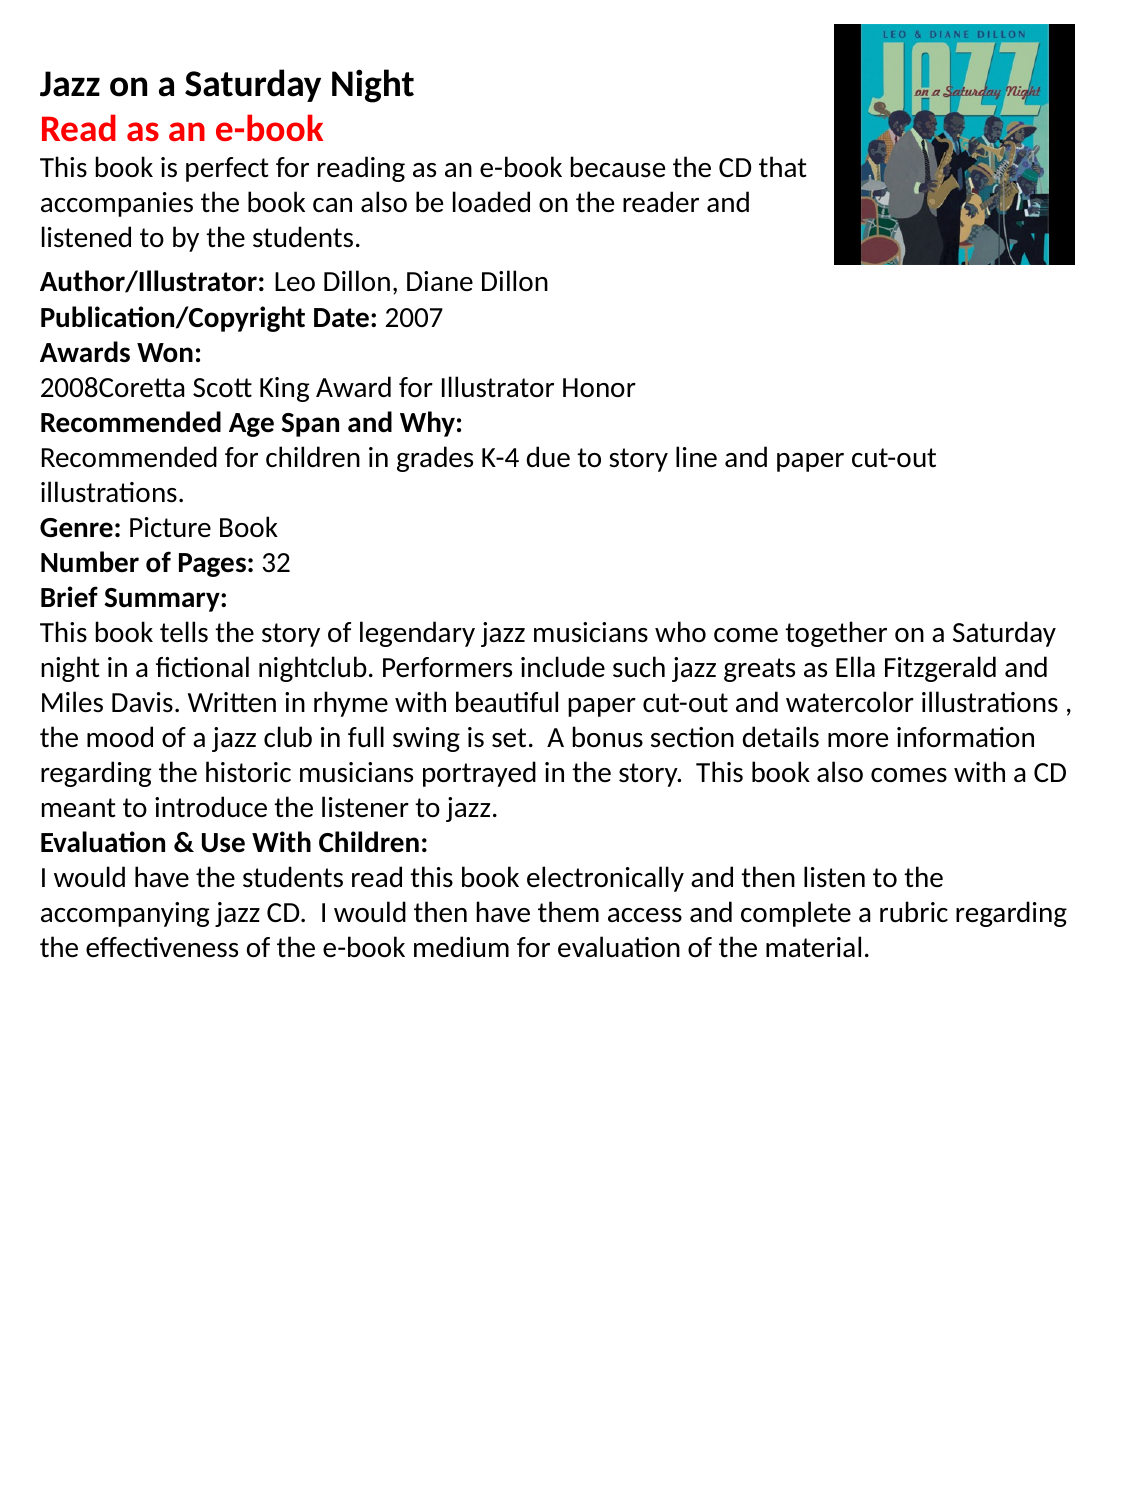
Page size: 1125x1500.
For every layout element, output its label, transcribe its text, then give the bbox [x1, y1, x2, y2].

text_box Jazz on a Saturday Night Read as an e-book This book is perfect for reading as an e-book because the CD that accompanies the book can also be loaded on the reader and listened to by the students. Author/Illustrator: Leo Dillon, Diane Dillon Publication/Copyright Date: 2007 Awards Won: 2008Coretta Scott King Award for Illustrator Honor Recommended Age Span and Why: Recommended for children in grades K-4 due to story line and paper cut-out illustrations. Genre: Picture Book Number of Pages: 32 Brief Summary: This book tells the story of legendary jazz musicians who come together on a Saturday night in a fictional nightclub. Performers include such jazz greats as Ella Fitzgerald and Miles Davis. Written in rhyme with beautiful paper cut-out and watercolor illustrations , the mood of a jazz club in full swing is set. A bonus section details more information regarding the historic musicians portrayed in the story. This book also comes with a CD meant to introduce the listener to jazz. Evaluation & Use With Children: I would have the students read this book electronically and then listen to the accompanying jazz CD. I would then have them access and complete a rubric regarding the effectiveness of the e-book medium for evaluation of the material. [24, 51, 1100, 971]
picture [834, 24, 1076, 266]
